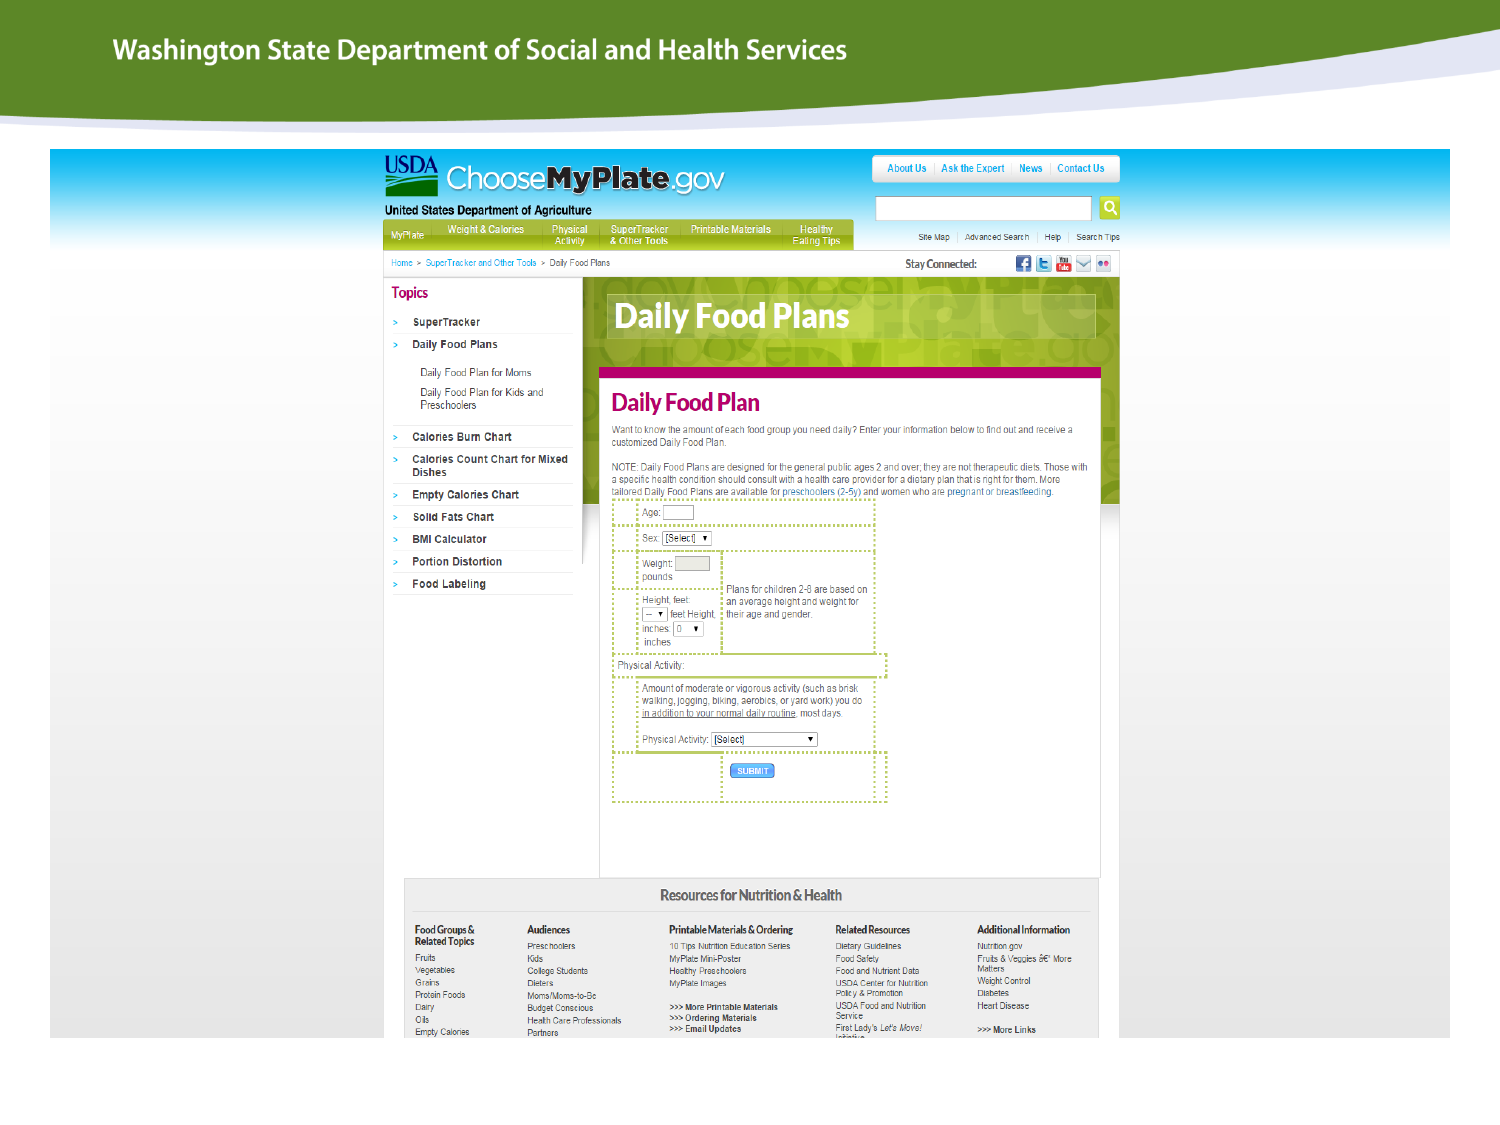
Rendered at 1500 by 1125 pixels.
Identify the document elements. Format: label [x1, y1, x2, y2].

picture [0, 0, 1500, 147]
list [49, 149, 1451, 1038]
